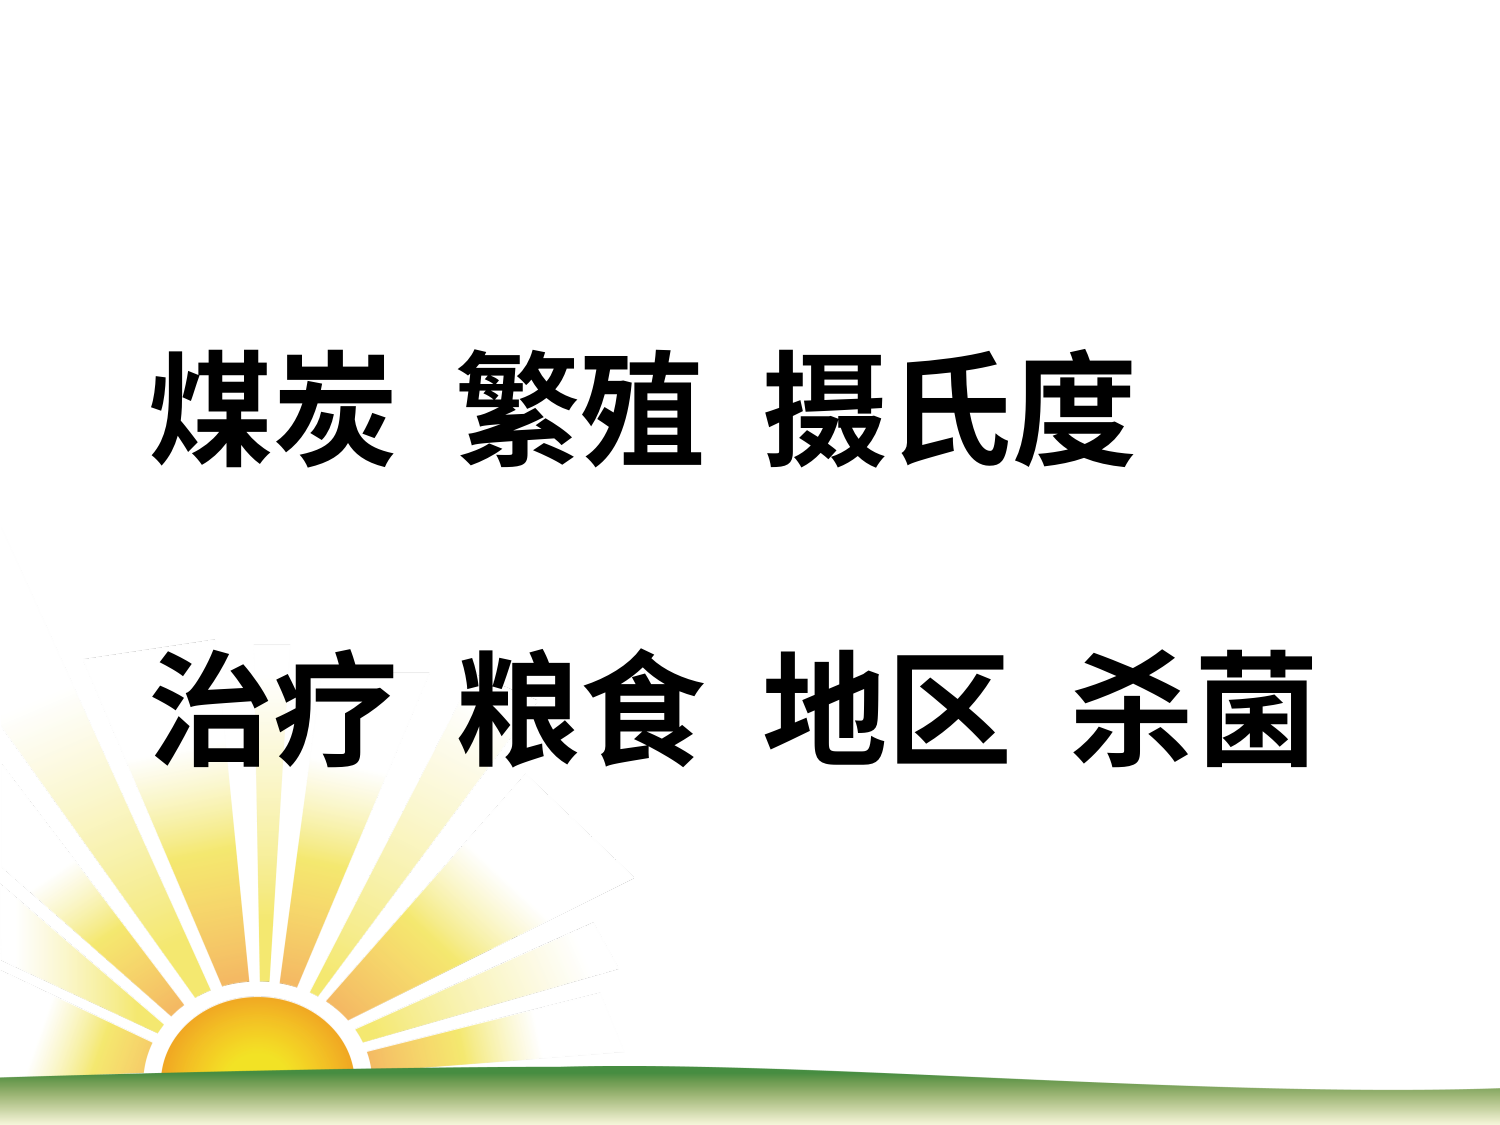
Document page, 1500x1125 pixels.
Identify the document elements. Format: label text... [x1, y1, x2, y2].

text_box 煤炭 繁殖 摄氏度 治疗 粮食 地区 杀菌 [134, 173, 1335, 789]
picture [0, 527, 1500, 1125]
